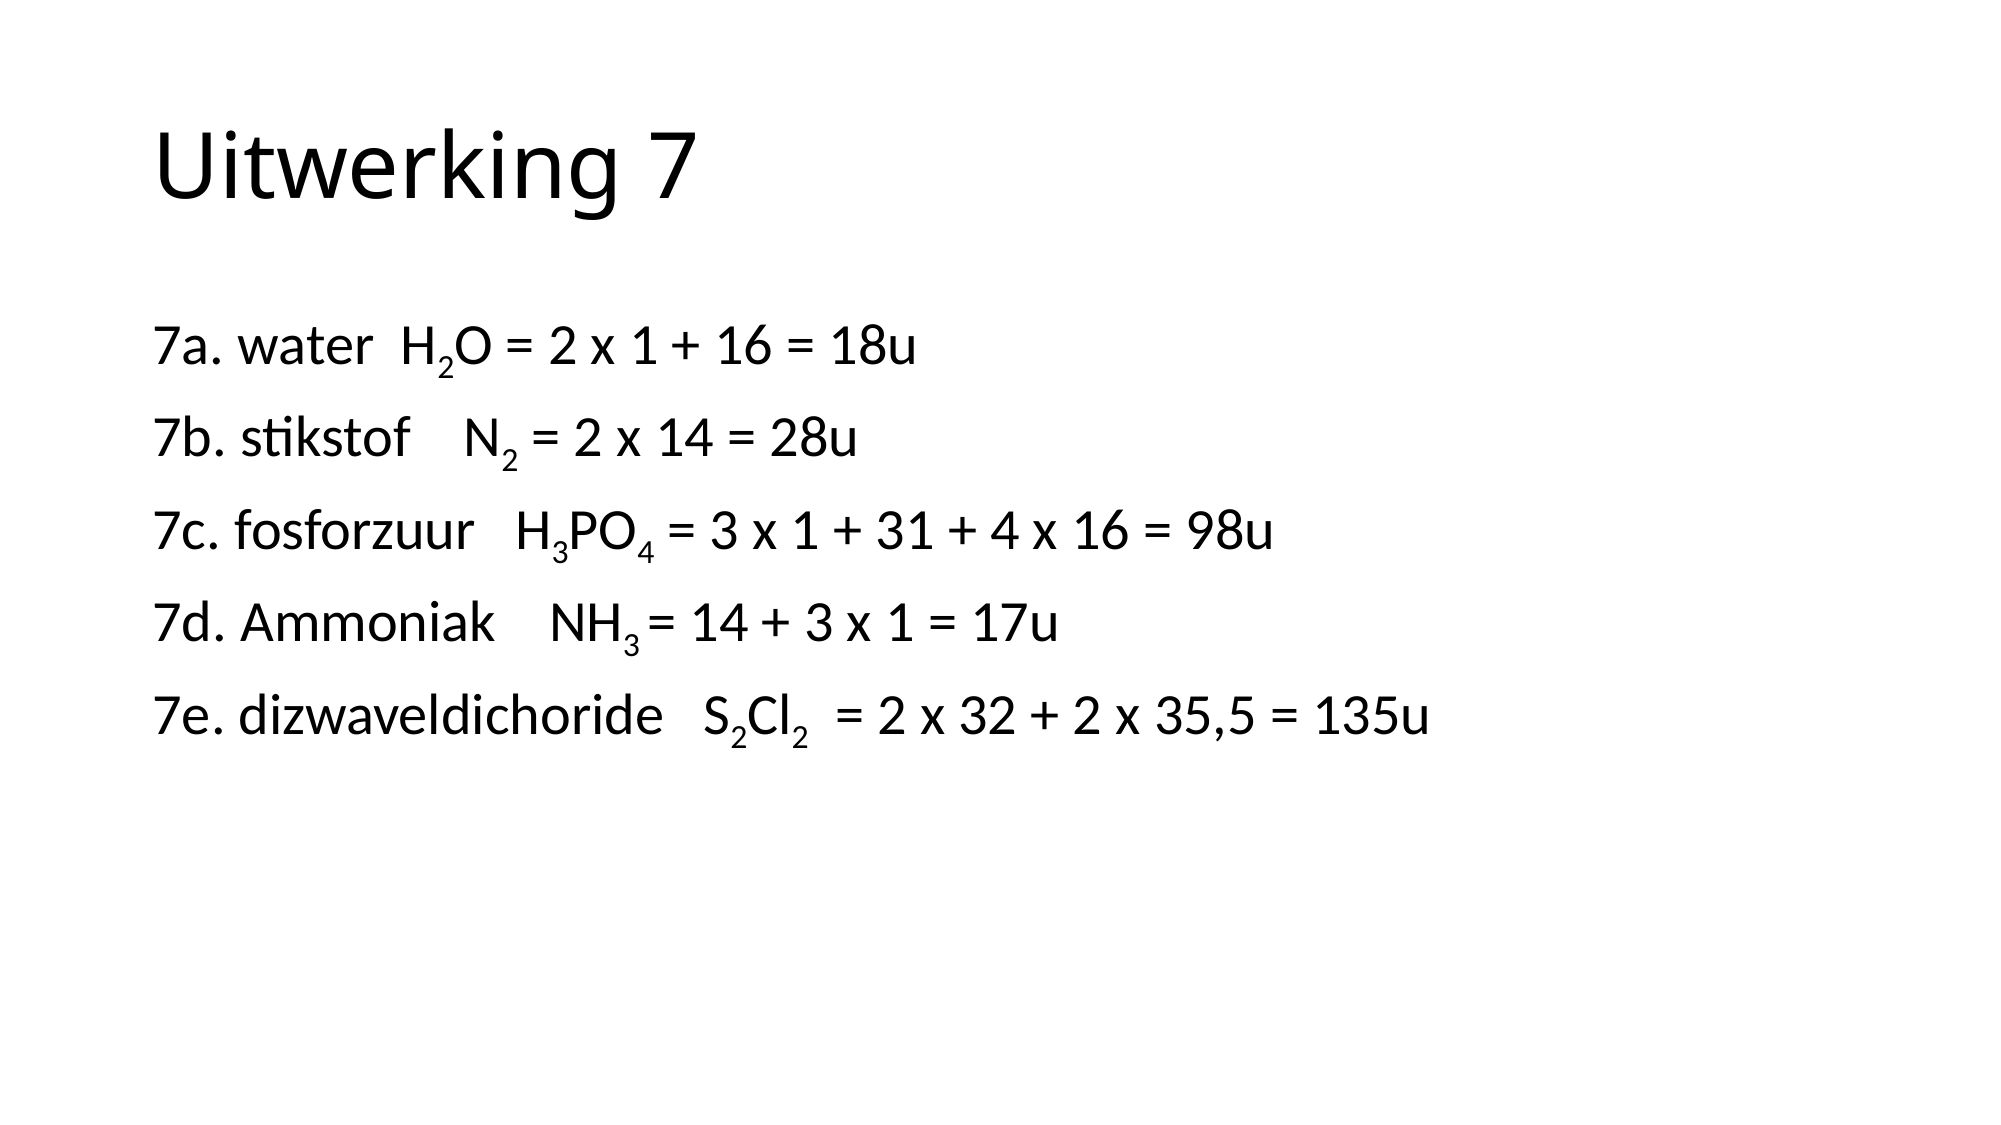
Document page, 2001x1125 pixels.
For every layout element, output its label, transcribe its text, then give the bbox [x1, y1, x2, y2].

list 7a. water H2O = 2 x 1 + 16 = 18u 7b. stikstof N2 = 2 x 14 = 28u 7c. fosforzuur H3PO4 = 3 x 1 + 31 + 4 x 16 = 98u 7d. Ammoniak NH3 = 14 + 3 x 1 = 17u 7e. dizwaveldichoride S2Cl2 = 2 x 32 + 2 x 35,5 = 135u [137, 299, 1863, 1014]
title Uitwerking 7 [137, 59, 1863, 278]
